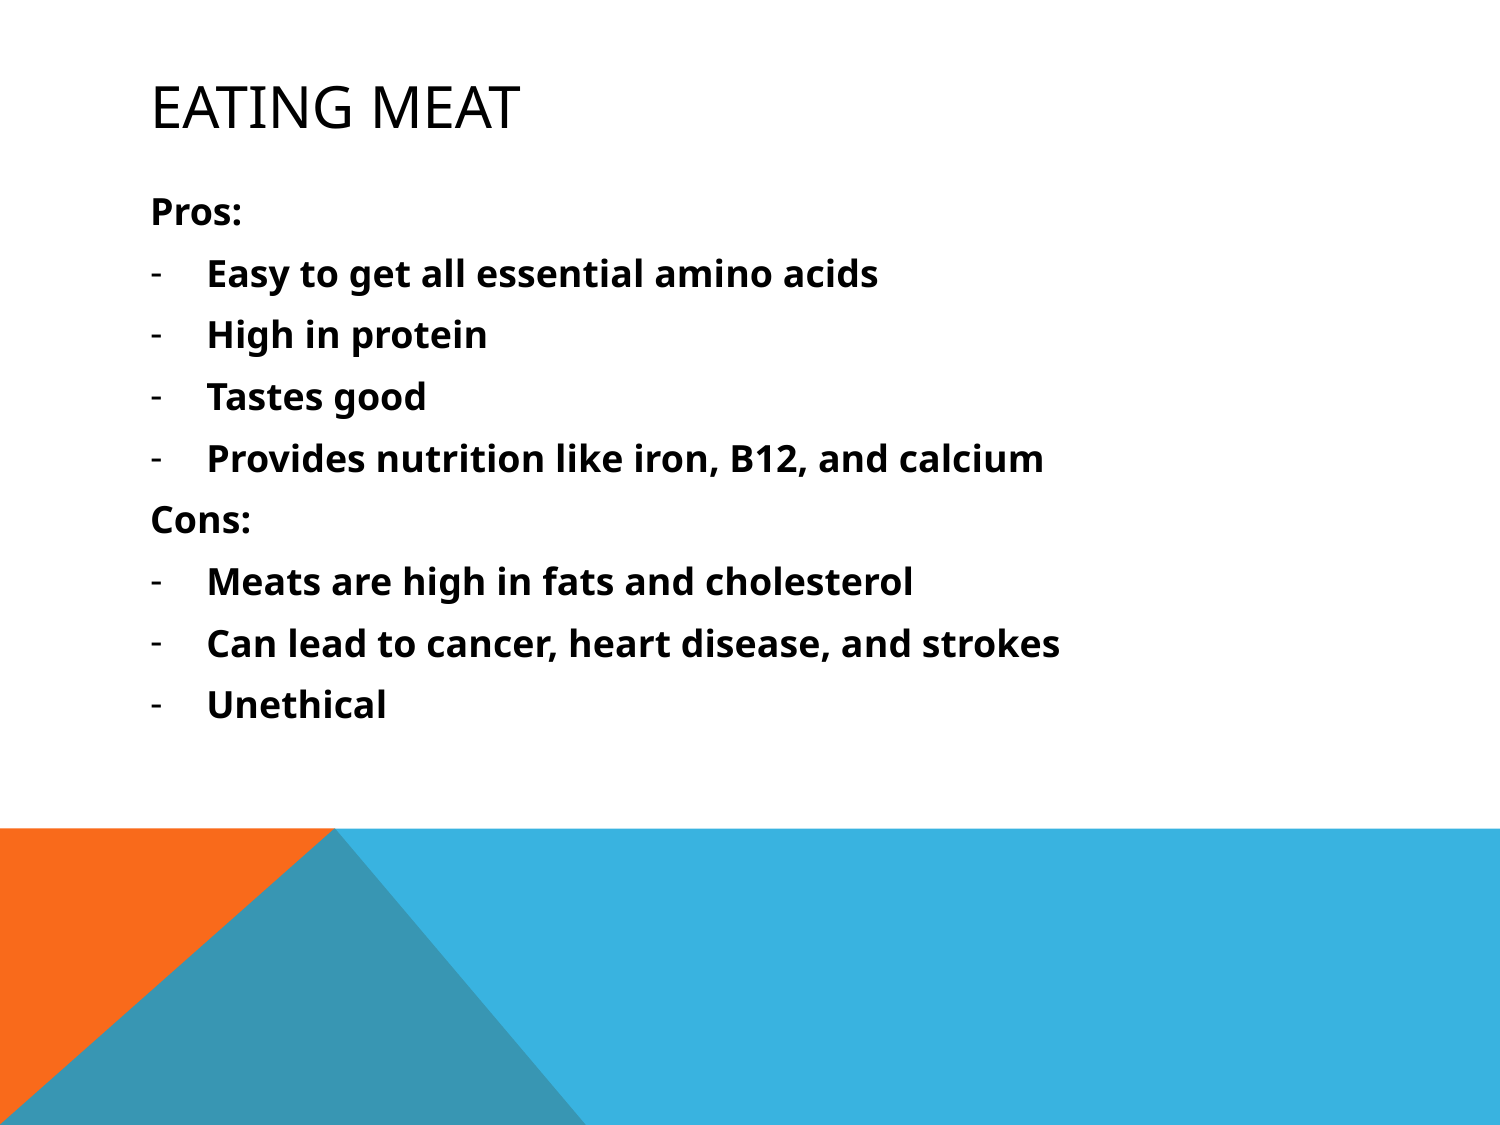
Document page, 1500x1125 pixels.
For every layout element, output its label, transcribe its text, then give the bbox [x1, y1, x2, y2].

title Eating Meat [135, 60, 1369, 150]
list Pros: Easy to get all essential amino acids High in protein Tastes good Provides nutrition like iron, B12, and calcium Cons: Meats are high in fats and cholesterol Can lead to cancer, heart disease, and strokes Unethical [135, 180, 1369, 768]
